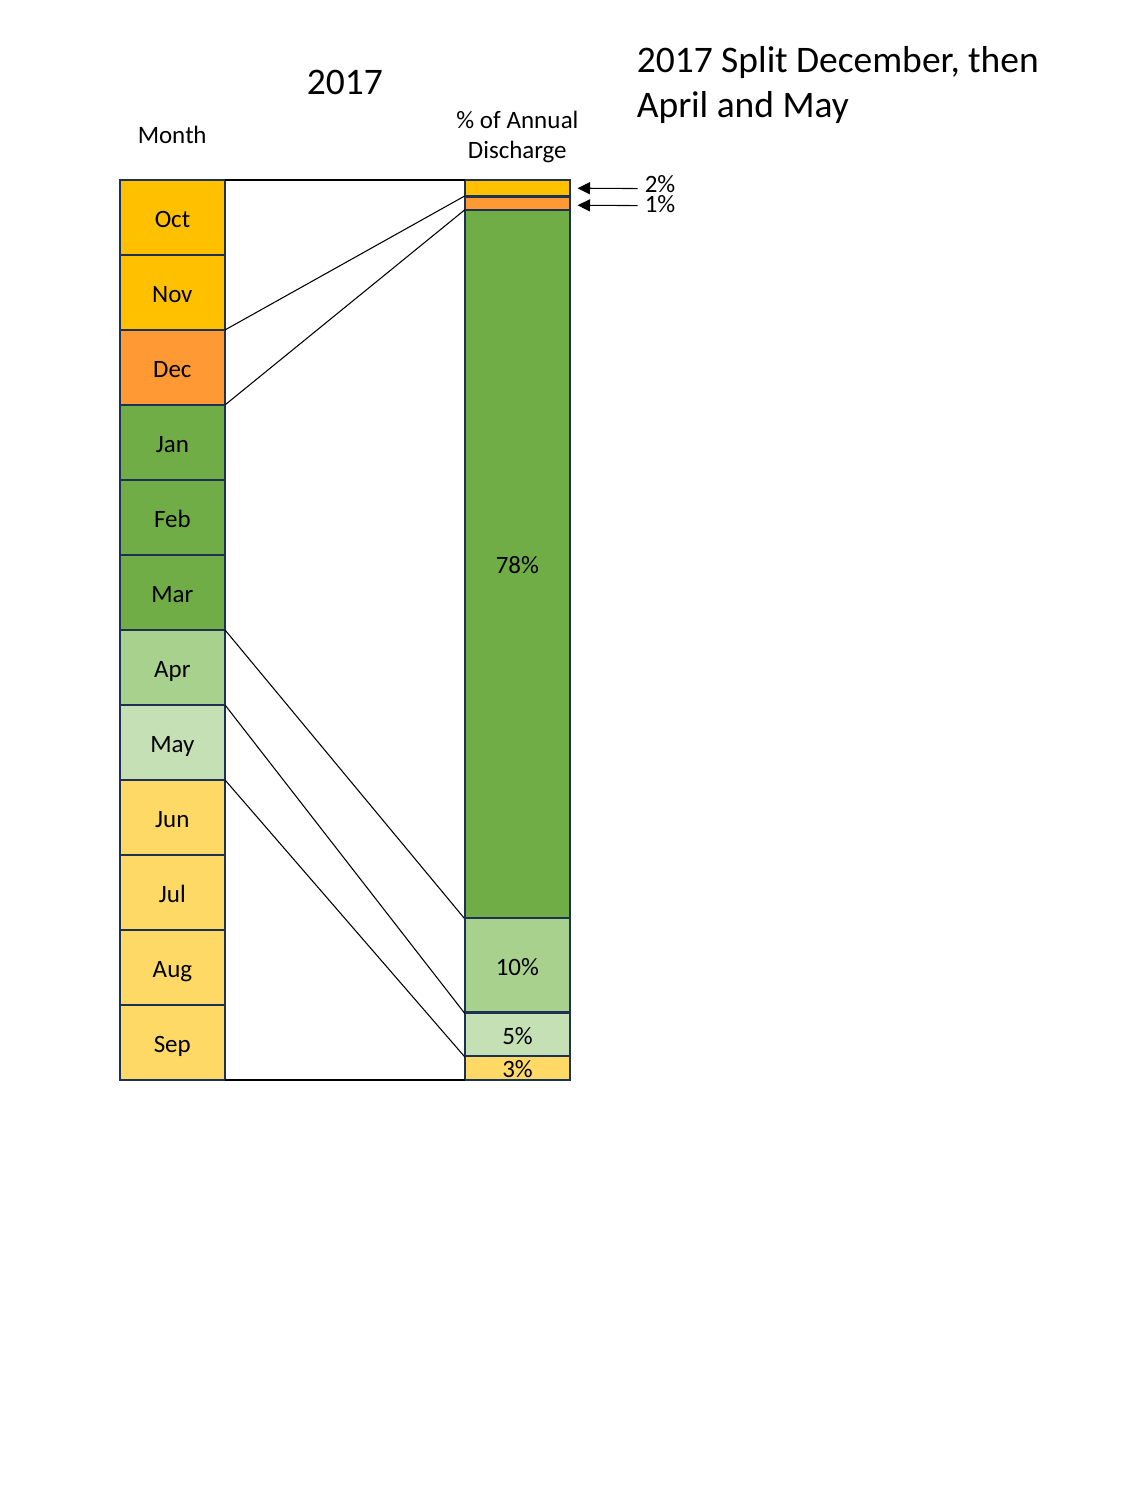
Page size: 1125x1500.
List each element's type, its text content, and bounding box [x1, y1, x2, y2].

text_box 78% [464, 211, 571, 917]
text_box Aug [119, 929, 224, 1004]
text_box 2% [629, 159, 698, 179]
text_box Mar [119, 554, 226, 629]
text_box Jan [119, 404, 226, 479]
text_box Dec [119, 329, 224, 404]
text_box Oct [119, 179, 226, 254]
text_box [464, 179, 571, 195]
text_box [224, 195, 465, 330]
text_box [224, 704, 465, 779]
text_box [224, 629, 465, 704]
text_box Jun [119, 779, 224, 854]
text_box 2017 Split December, then April and May [622, 27, 1088, 133]
text_box % of Annual Discharge [427, 95, 608, 171]
text_box Feb [119, 479, 226, 554]
text_box May [119, 704, 224, 779]
text_box Nov [119, 254, 224, 329]
text_box 10% [465, 917, 571, 1011]
text_box Month [82, 110, 263, 156]
text_box Apr [119, 629, 224, 704]
text_box 5% [465, 1011, 571, 1057]
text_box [224, 779, 465, 1058]
text_box 3% [464, 1057, 571, 1081]
text_box Jul [119, 854, 224, 929]
text_box Sep [119, 1004, 226, 1081]
text_box 2017 [232, 49, 458, 110]
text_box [224, 330, 465, 405]
text_box 1% [629, 179, 698, 225]
text_box [465, 195, 571, 211]
